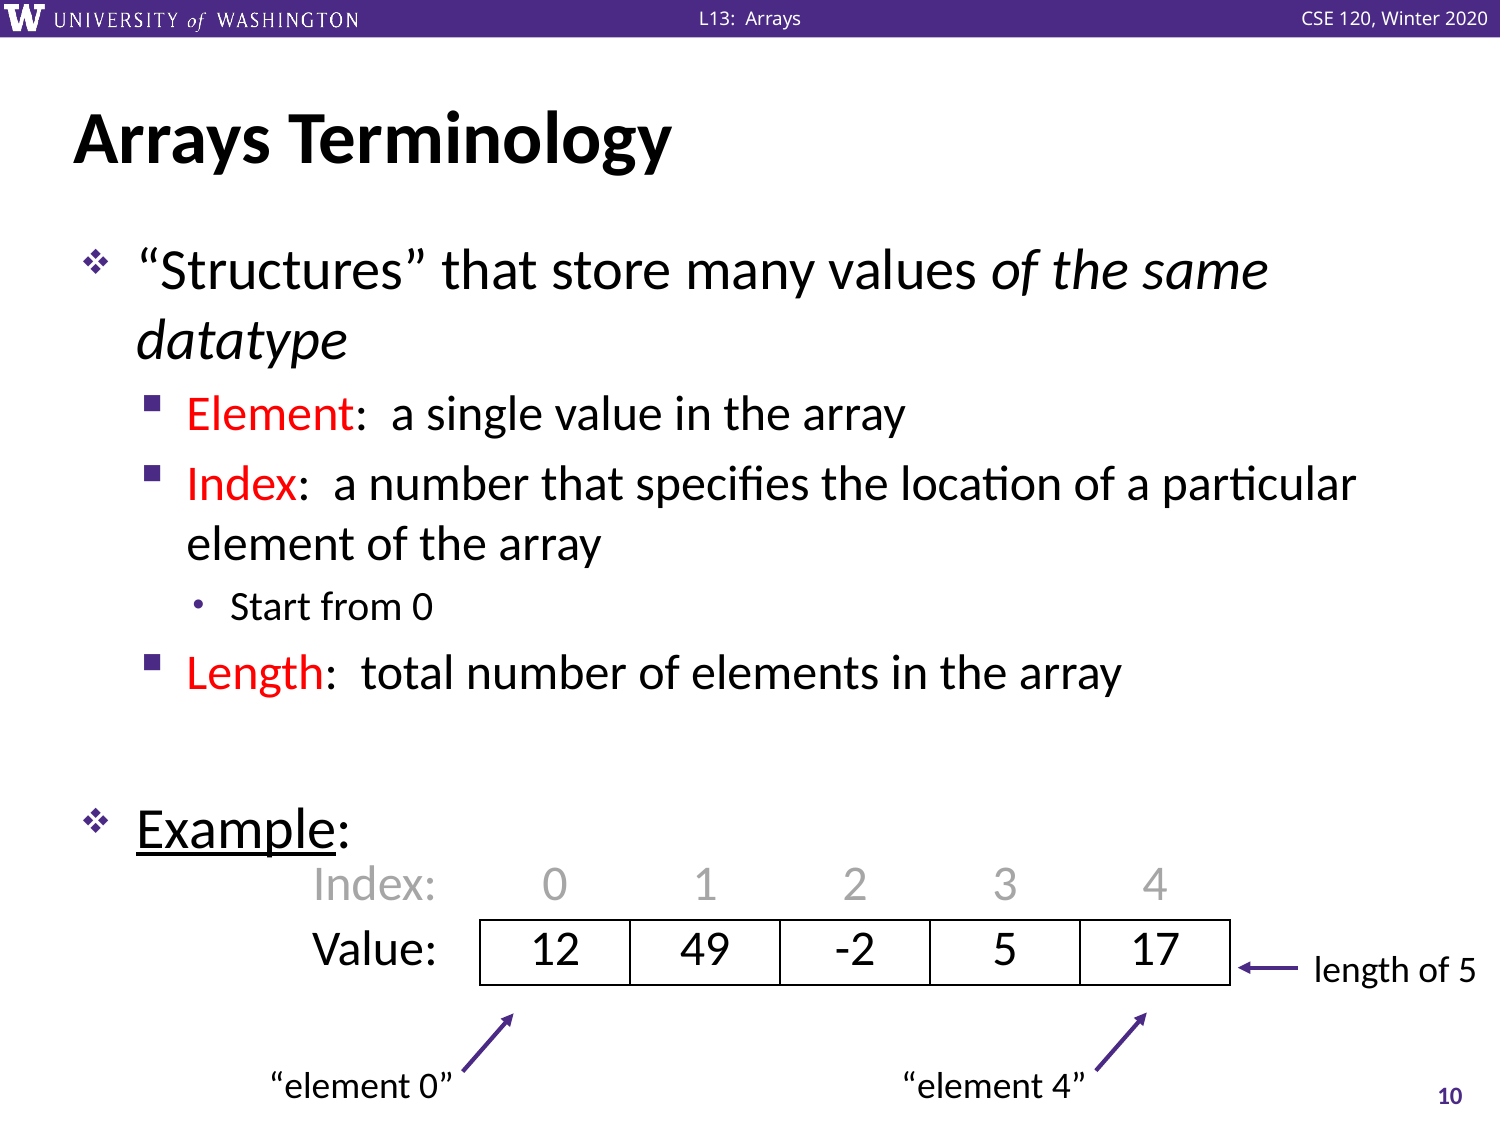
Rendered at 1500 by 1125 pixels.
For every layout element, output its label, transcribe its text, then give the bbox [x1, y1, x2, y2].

table_header 1 [630, 855, 780, 919]
table_cell 49 [631, 921, 779, 984]
table_header 2 [780, 855, 930, 919]
table_cell -2 [781, 921, 929, 984]
list “Structures” that store many values of the same datatype Element: a single value in the array Index: a number that specifies the location of a particular element of the array Start from 0 Length: total number of elements in the array Example: [64, 223, 1438, 1040]
table_cell 12 [481, 921, 629, 984]
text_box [241, 1012, 1147, 1115]
title Arrays Terminology [58, 71, 1438, 197]
table_header 0 [480, 855, 630, 919]
table_header Index: [270, 855, 480, 920]
table_header 3 [930, 855, 1080, 919]
table_cell 17 [1081, 921, 1229, 984]
table_cell 5 [931, 921, 1079, 984]
picture [4, 4, 358, 32]
text_box length of 5 [1305, 937, 1486, 998]
table_cell Value: [270, 920, 479, 985]
table_header 4 [1080, 855, 1230, 919]
slide_number 10 [1400, 1065, 1500, 1125]
